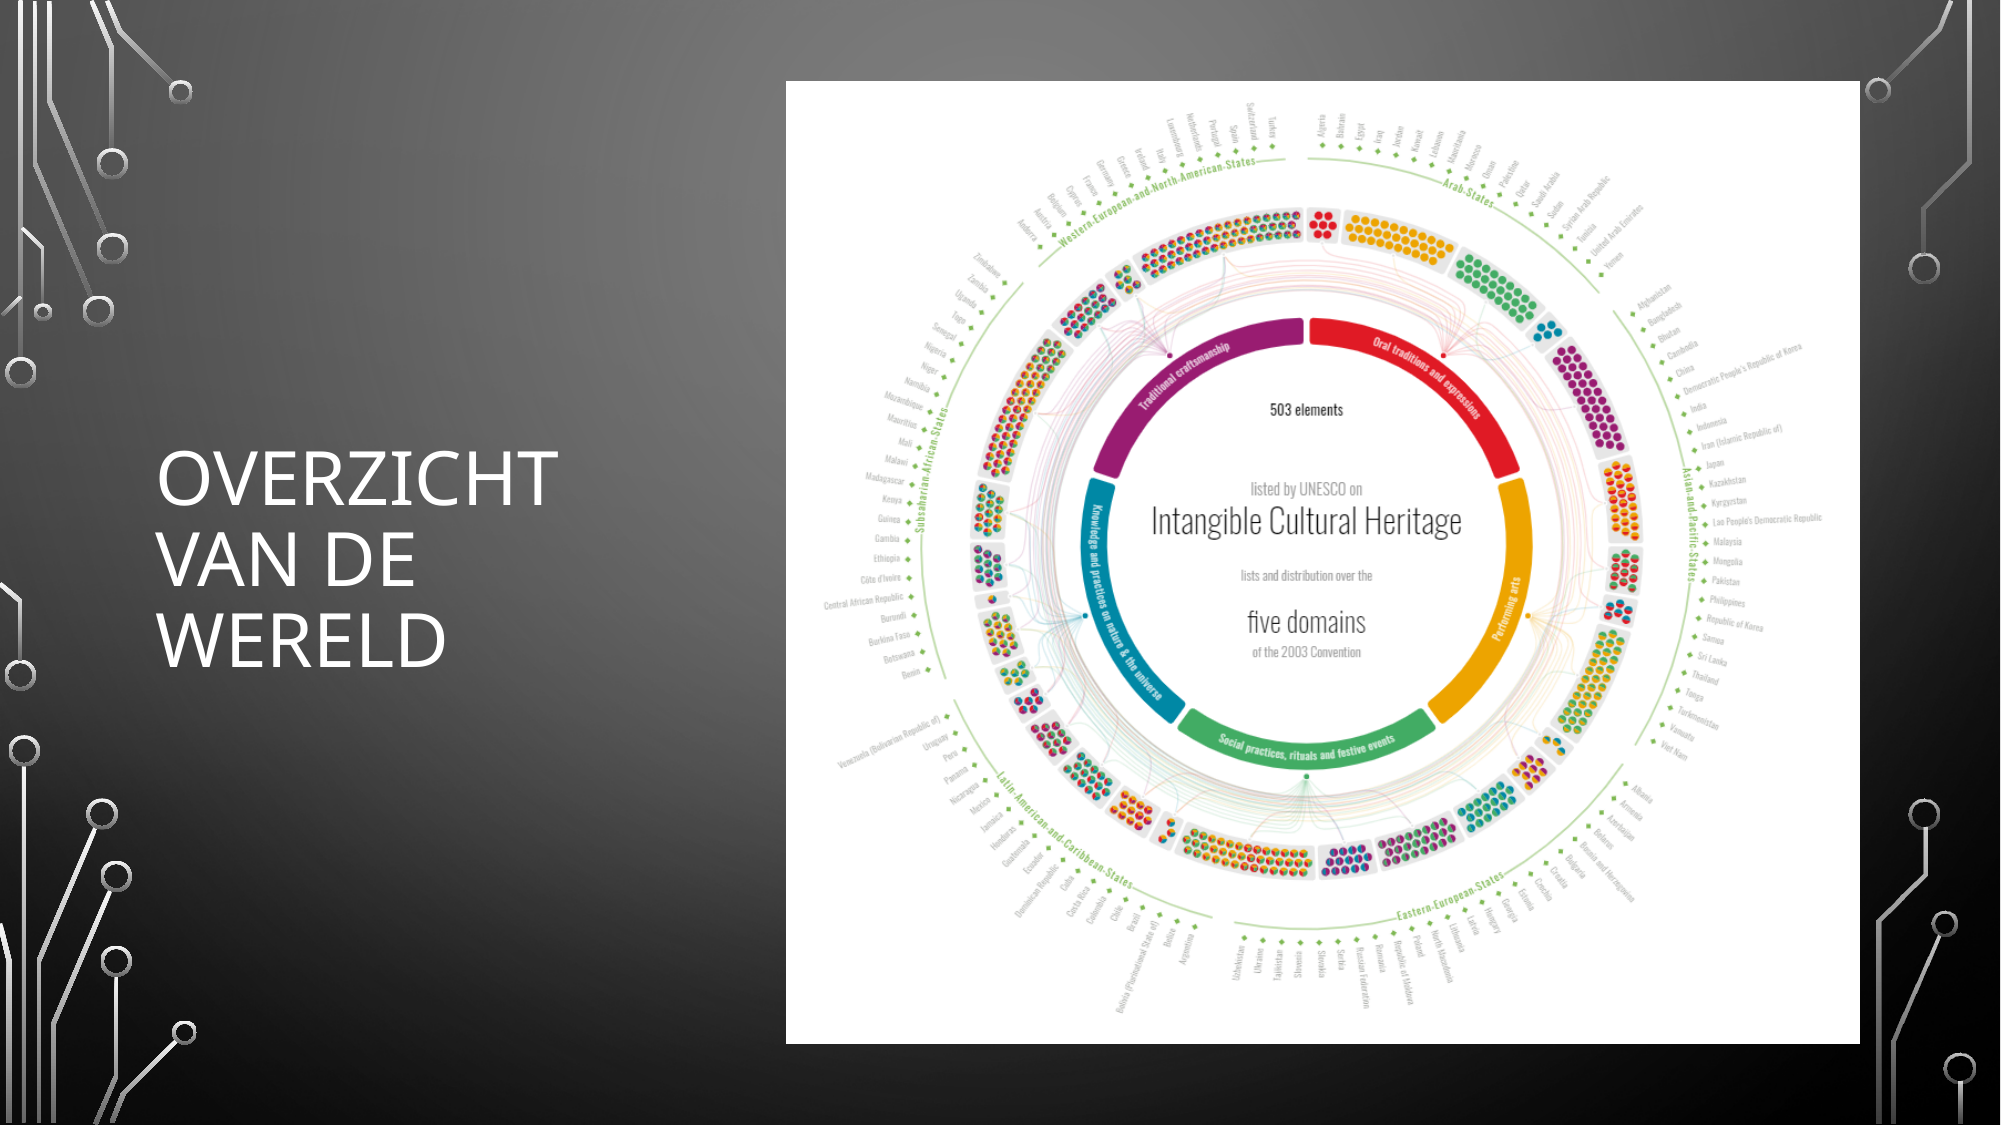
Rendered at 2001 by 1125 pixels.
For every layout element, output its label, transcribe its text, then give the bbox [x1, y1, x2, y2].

picture [786, 81, 1860, 1044]
title Overzicht van de wereld [140, 163, 693, 962]
